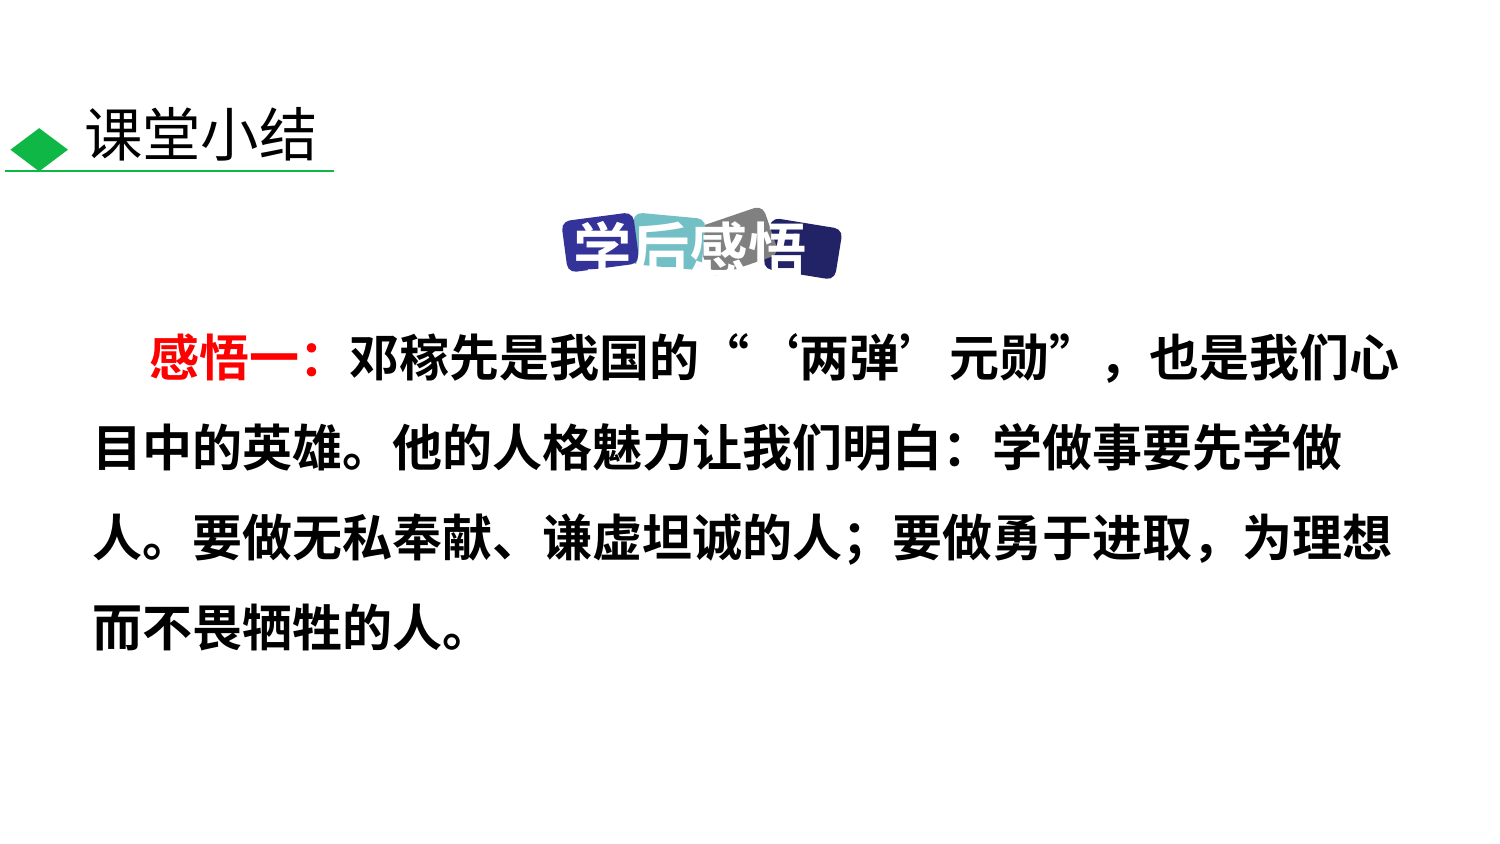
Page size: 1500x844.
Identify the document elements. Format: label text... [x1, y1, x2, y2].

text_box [558, 185, 845, 292]
text_box 感悟一：邓稼先是我国的“‘两弹’元勋”，也是我们心目中的英雄。他的人格魅力让我们明白：学做事要先学做人。要做无私奉献、谦虚坦诚的人；要做勇于进取，为理想而不畏牺牲的人。 [77, 288, 1447, 664]
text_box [4, 91, 334, 177]
